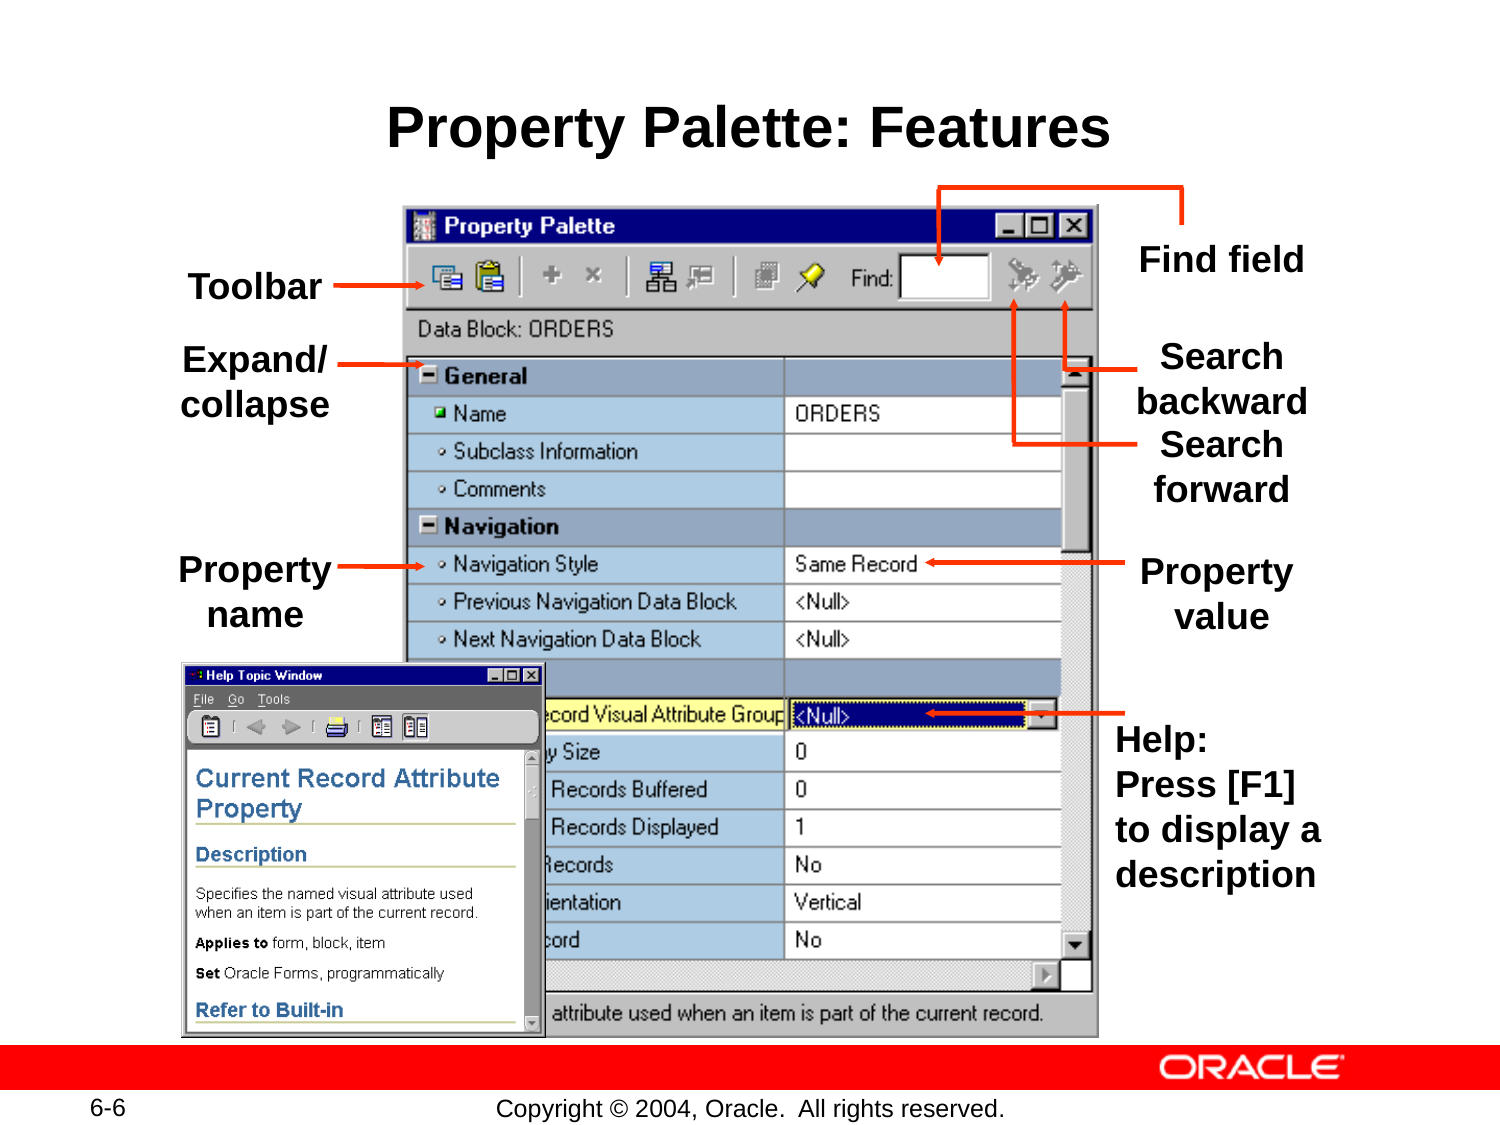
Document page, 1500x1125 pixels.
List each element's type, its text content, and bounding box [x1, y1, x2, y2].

text_box Toolbar [172, 254, 338, 315]
title Property Palette: Features [149, 87, 1351, 232]
text_box Search forward [1138, 412, 1306, 518]
text_box Search backward [1120, 324, 1324, 430]
text_box Find field [1123, 227, 1321, 288]
text_box Help: Press [F1] to display a description [1103, 707, 1345, 960]
text_box Property name [162, 537, 348, 643]
text_box Property value [1124, 539, 1320, 645]
picture [180, 204, 1099, 1038]
text_box Expand/ collapse [165, 327, 346, 433]
